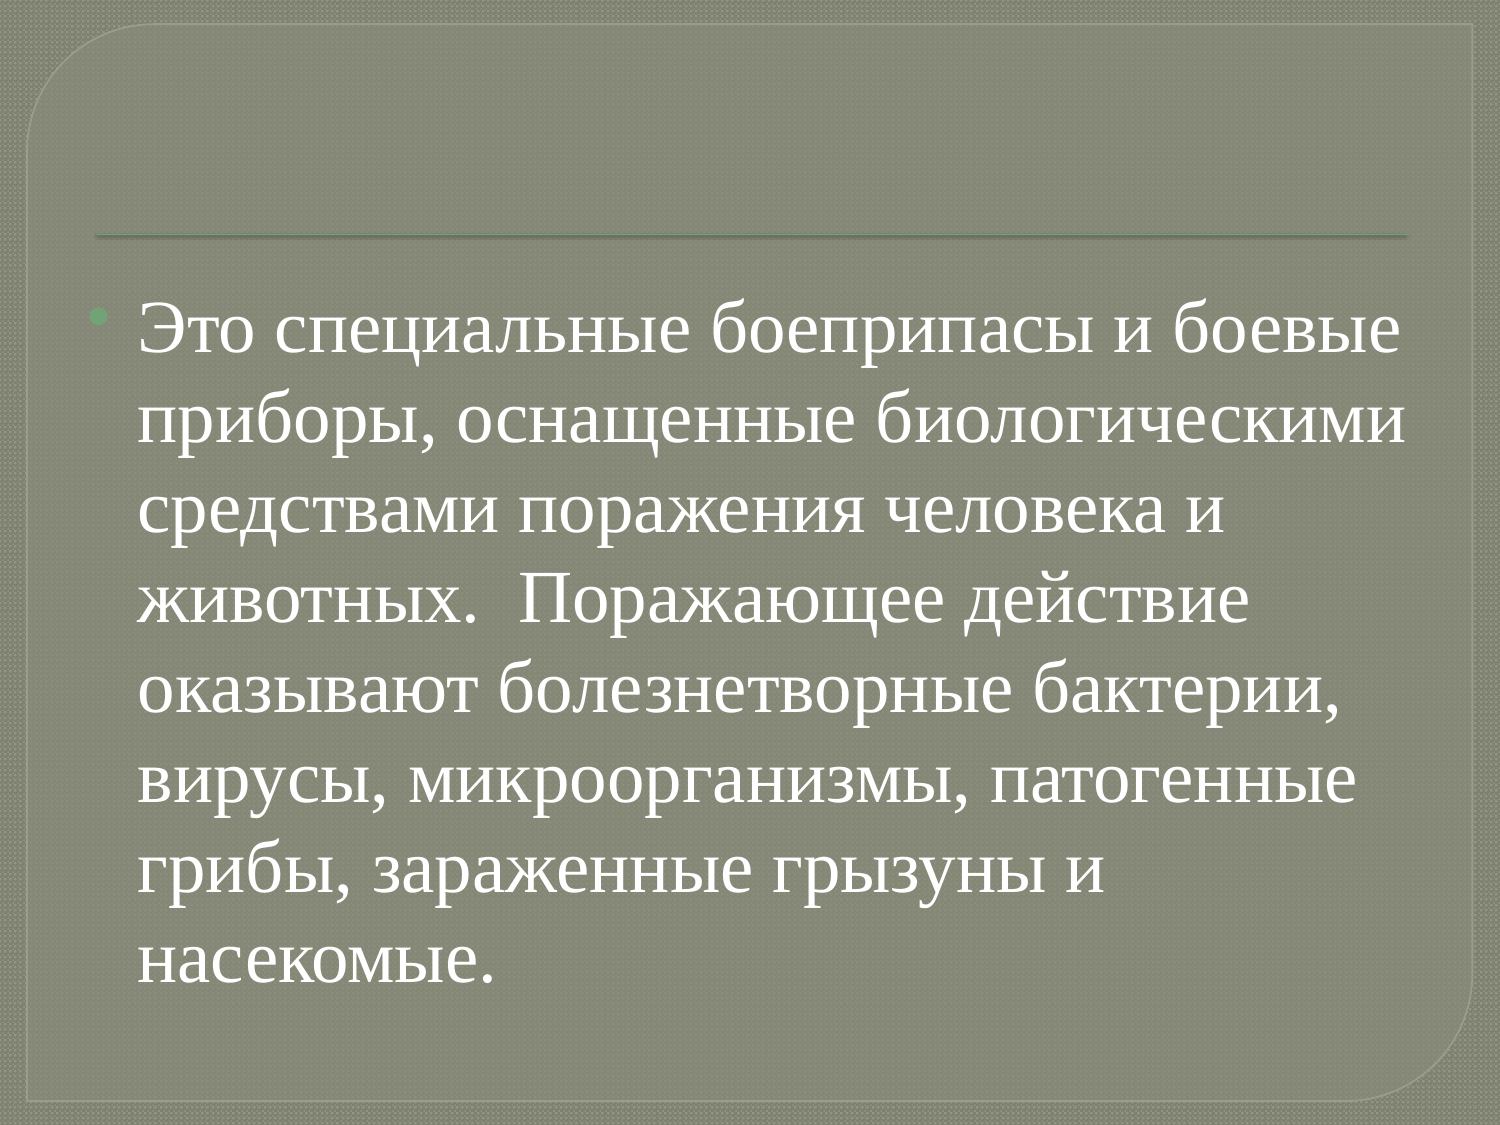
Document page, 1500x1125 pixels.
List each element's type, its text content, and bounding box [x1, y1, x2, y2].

list Это специальные боеприпасы и боевые приборы, оснащенные биологическими средствами поражения человека и животных. Поражающее действие оказывают болезнетворные бактерии, вирусы, микроорганизмы, патогенные грибы, зараженные грызуны и насекомые. [75, 270, 1425, 1013]
